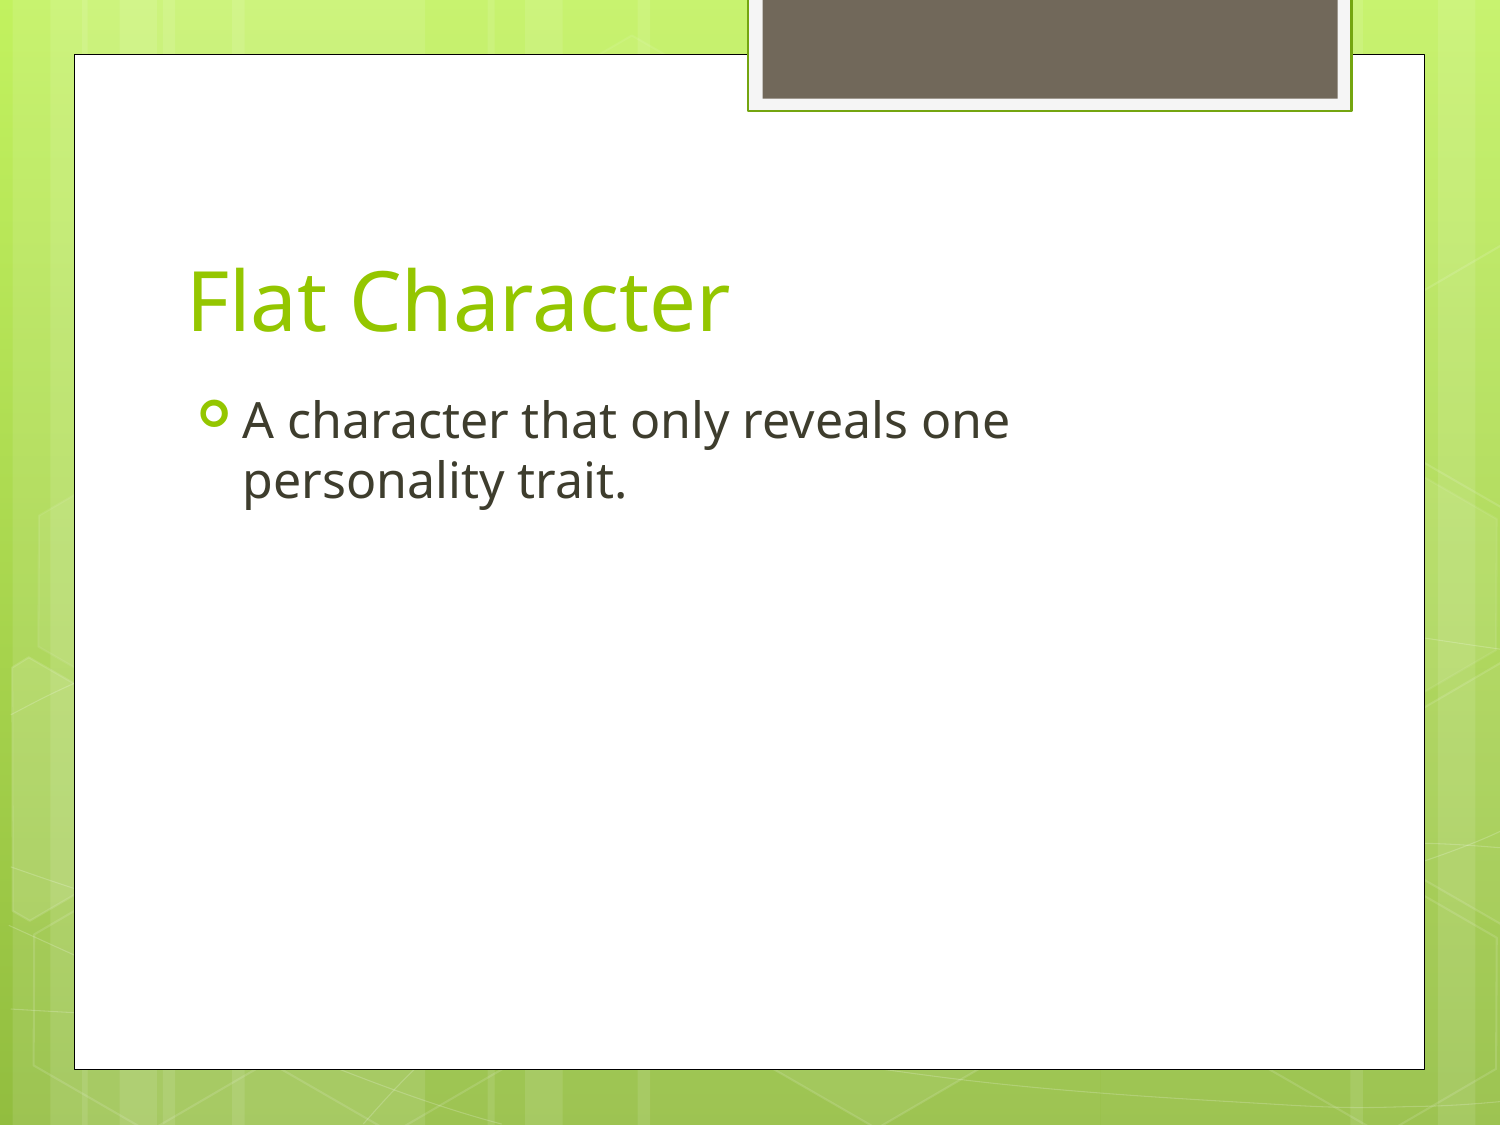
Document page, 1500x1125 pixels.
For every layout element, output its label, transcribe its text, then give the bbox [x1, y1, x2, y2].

title Flat Character [171, 168, 1324, 357]
list A character that only reveals one personality trait. [171, 381, 1283, 957]
